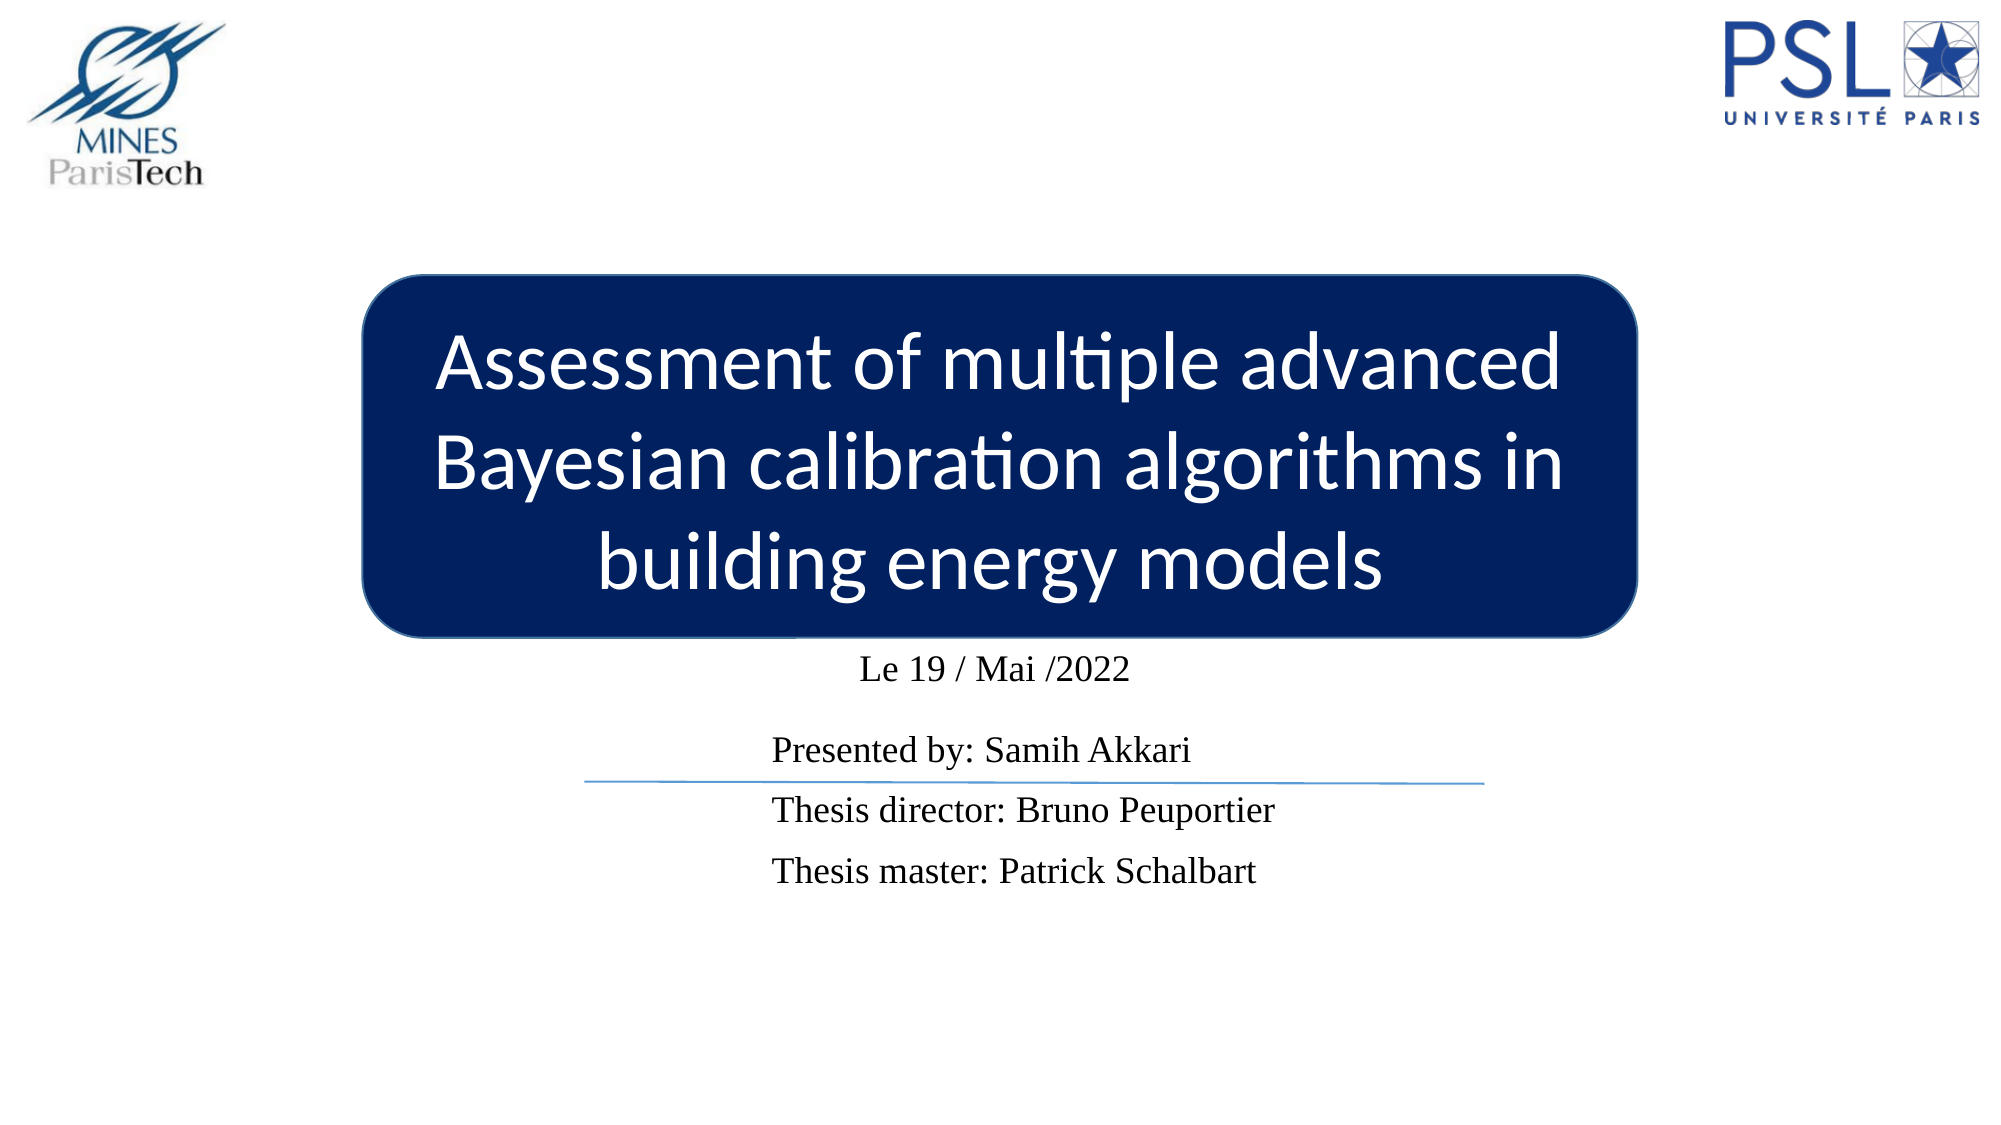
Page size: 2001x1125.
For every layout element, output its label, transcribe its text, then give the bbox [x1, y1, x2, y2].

table_cell Thesis master: Patrick Schalbart [757, 843, 1312, 903]
text_box Assessment of multiple advanced Bayesian calibration algorithms in building energy models [361, 274, 1639, 639]
picture [1724, 20, 1980, 125]
text_box Le 19 / Mai /2022 [835, 636, 1165, 697]
picture [26, 20, 226, 189]
table_cell Thesis director: Bruno Peuportier [757, 784, 1312, 843]
table_header Presented by: Samih Akkari [757, 721, 1312, 781]
